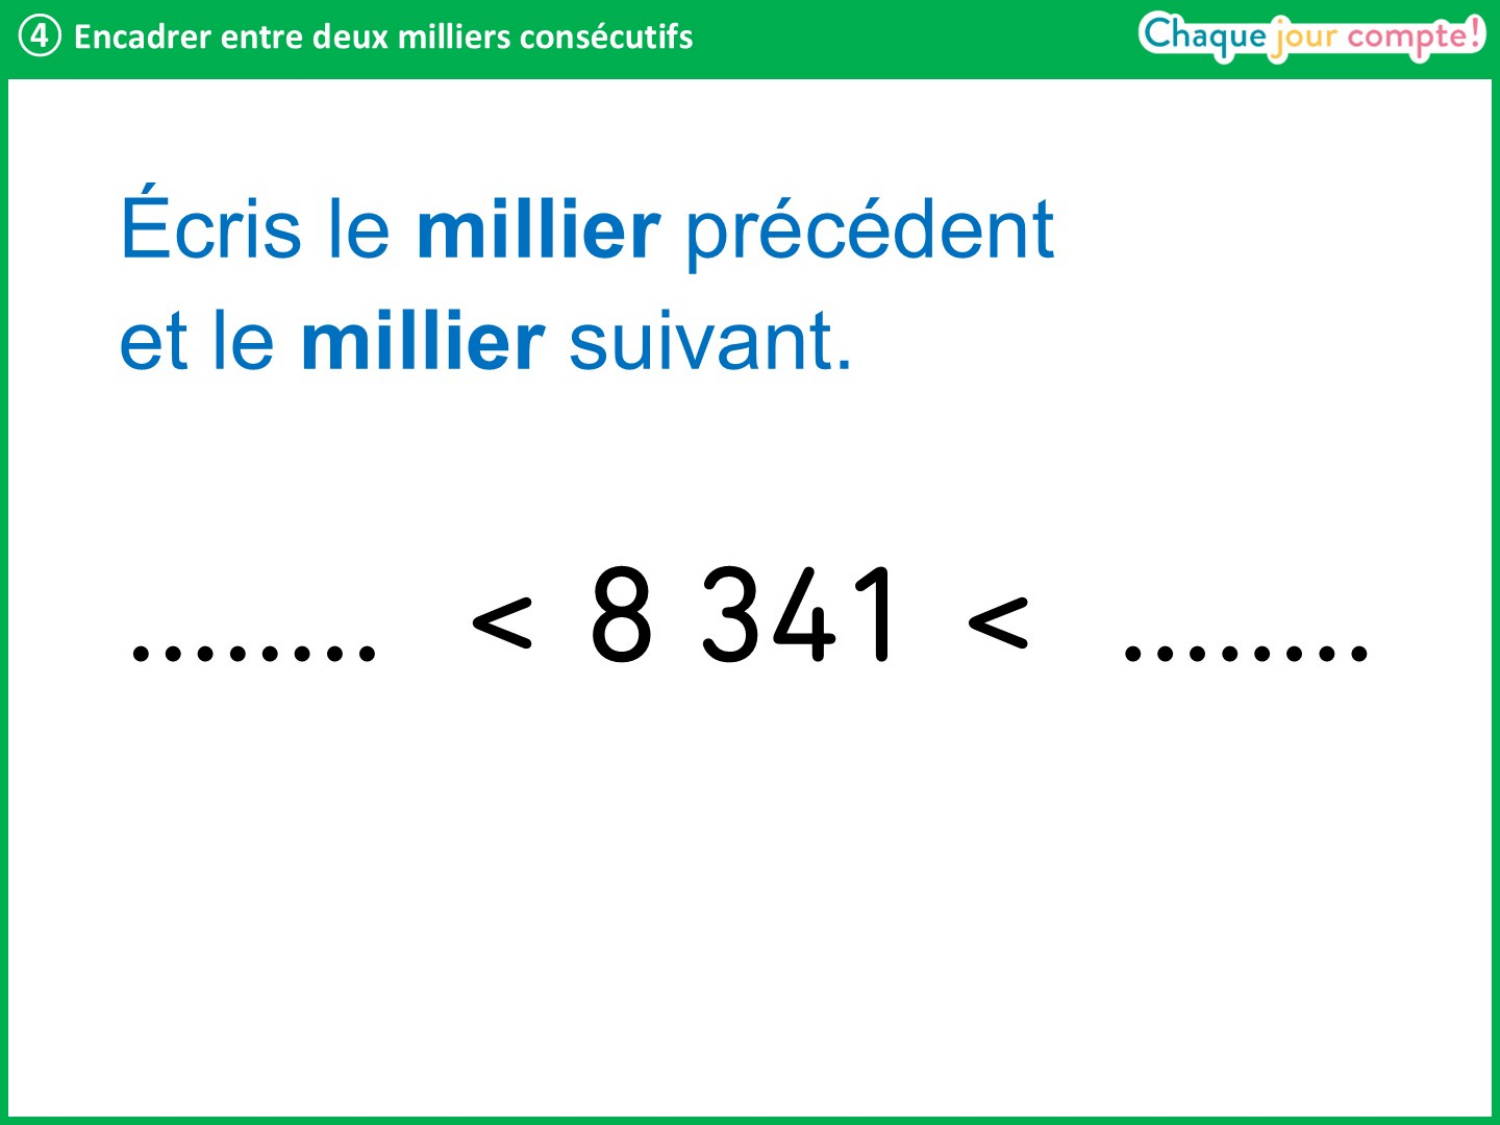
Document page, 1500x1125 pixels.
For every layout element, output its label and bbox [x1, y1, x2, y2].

list [0, 0, 1500, 1125]
